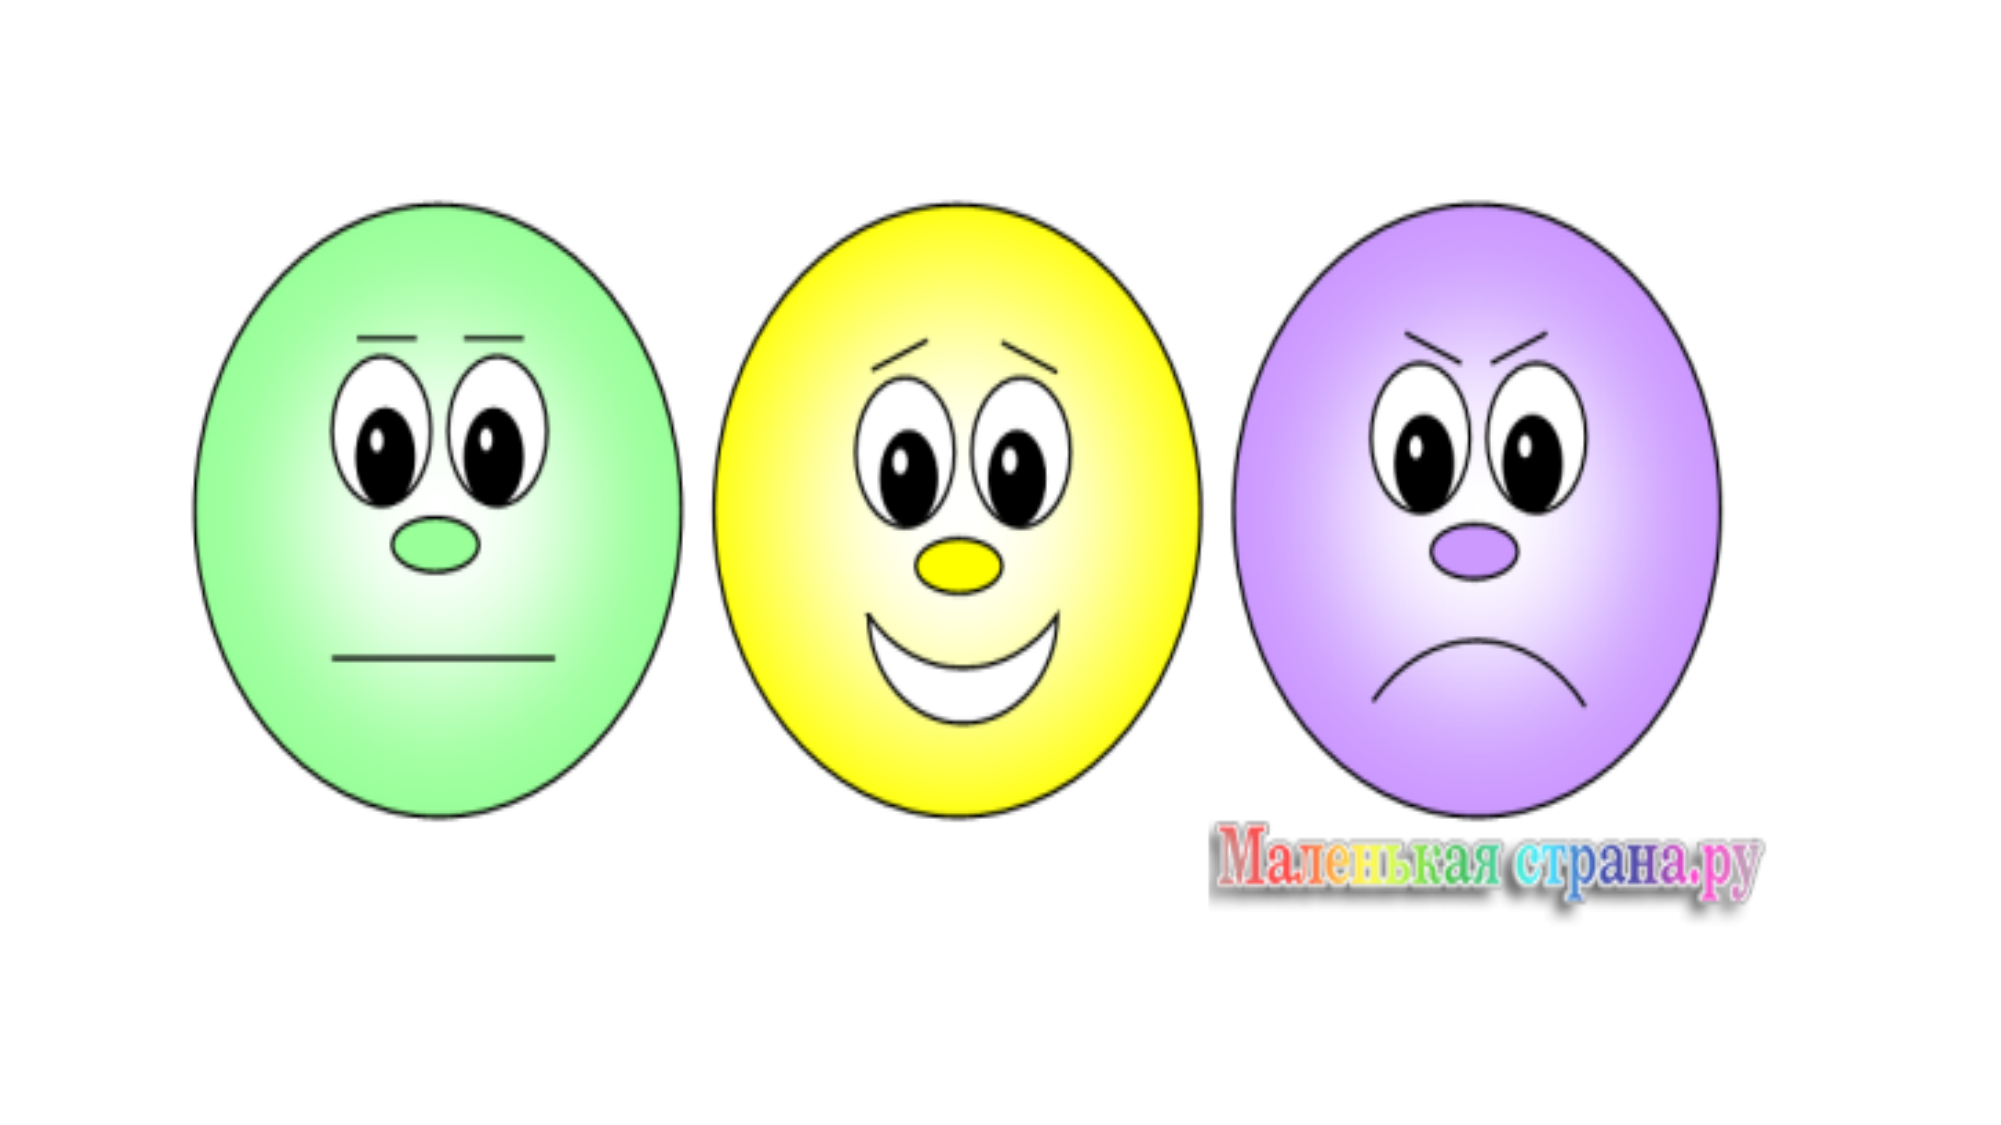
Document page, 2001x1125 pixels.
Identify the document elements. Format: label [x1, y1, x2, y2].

list [137, 146, 1786, 975]
